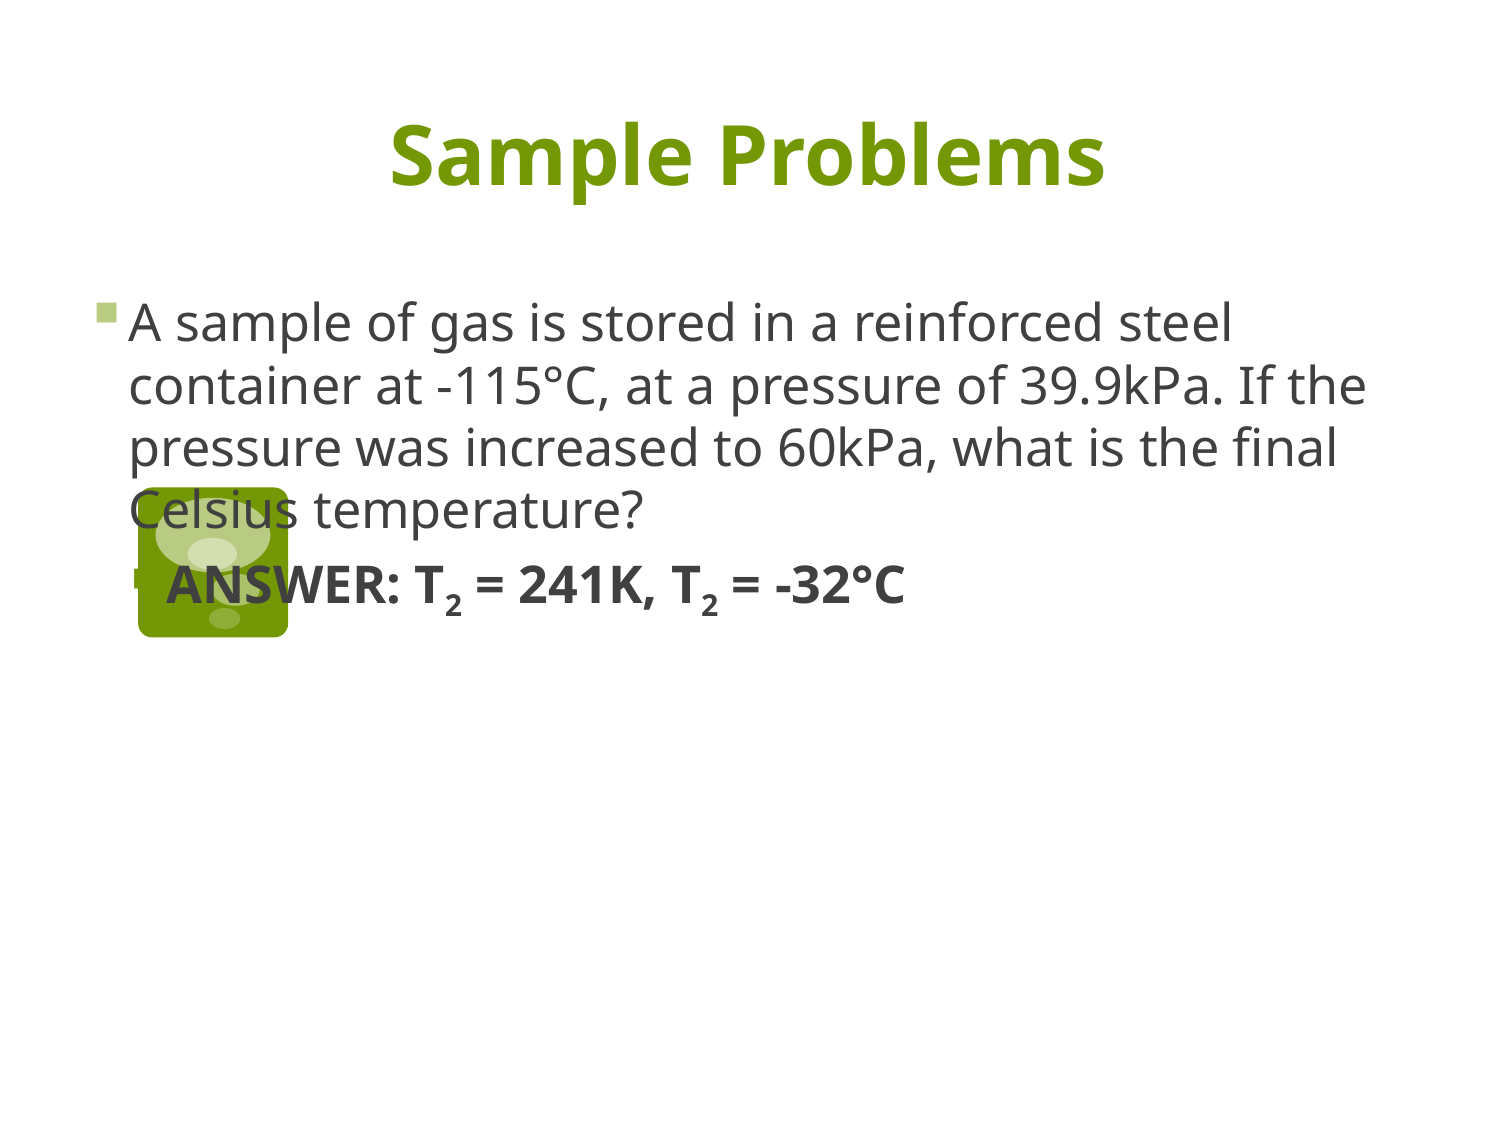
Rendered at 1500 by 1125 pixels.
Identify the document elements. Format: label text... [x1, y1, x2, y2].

title Sample Problems [71, 51, 1427, 210]
list A sample of gas is stored in a reinforced steel container at -115°C, at a pressure of 39.9kPa. If the pressure was increased to 60kPa, what is the final Celsius temperature? ANSWER: T2 = 241K, T2 = -32°C [38, 282, 1427, 1007]
